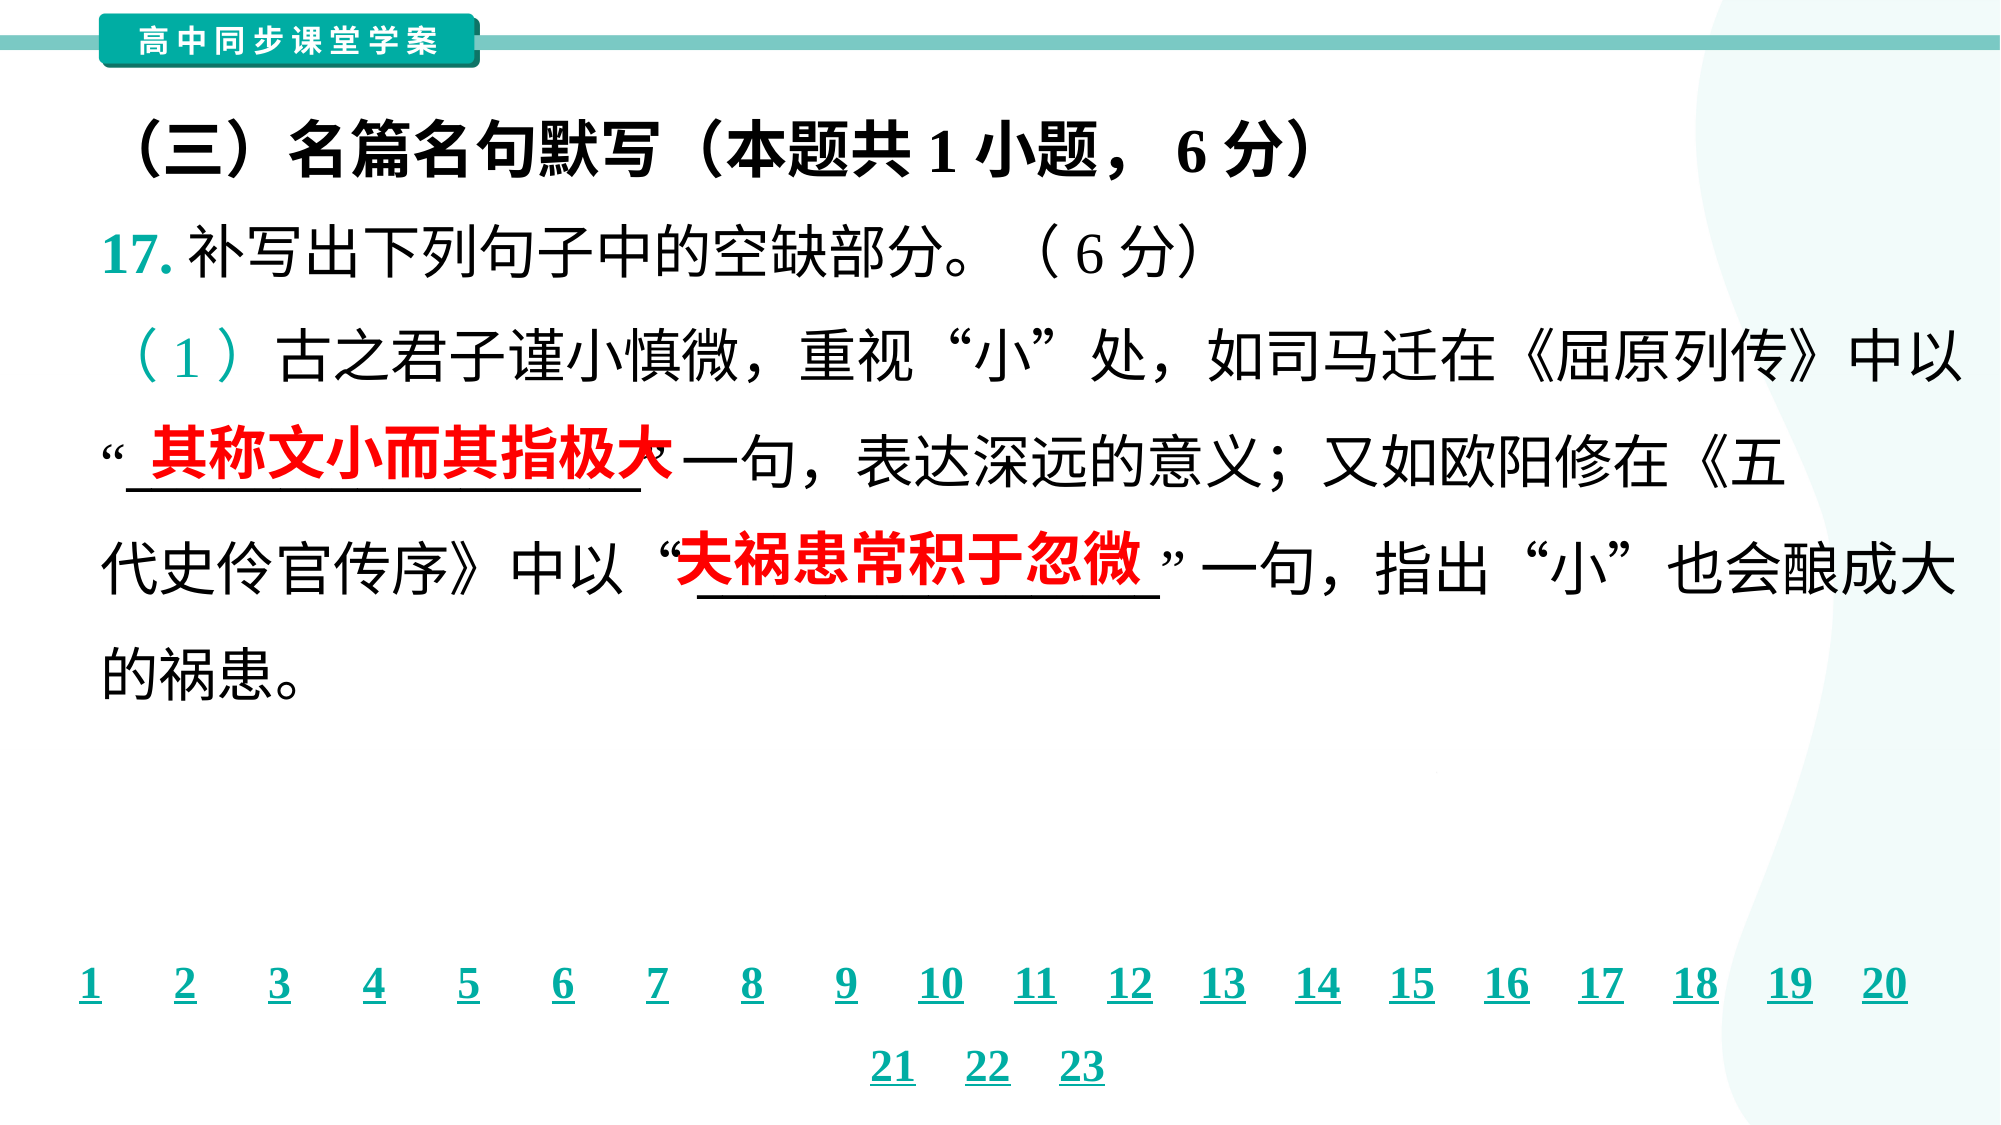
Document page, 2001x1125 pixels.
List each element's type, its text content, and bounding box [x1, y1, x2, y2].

text_box 夫祸患常积于忽微 [652, 490, 1165, 593]
text_box 17.补写出下列句子中的空缺部分。（6分） [100, 183, 1899, 282]
picture [0, 0, 2000, 1125]
text_box （三）名篇名句默写（本题共1小题，6分） [100, 76, 1899, 183]
text_box （1）古之君子谨小慎微，重视“小”处，如司马迁在《屈原列传》中以 “____________________”一句，表达深远的意义；又如欧阳修在《五 代史伶官传序》中以“__________________”一句，指出“小”也会酿成大 的祸患。 [100, 282, 1899, 708]
text_box 其称文小而其指极大 [127, 384, 698, 487]
